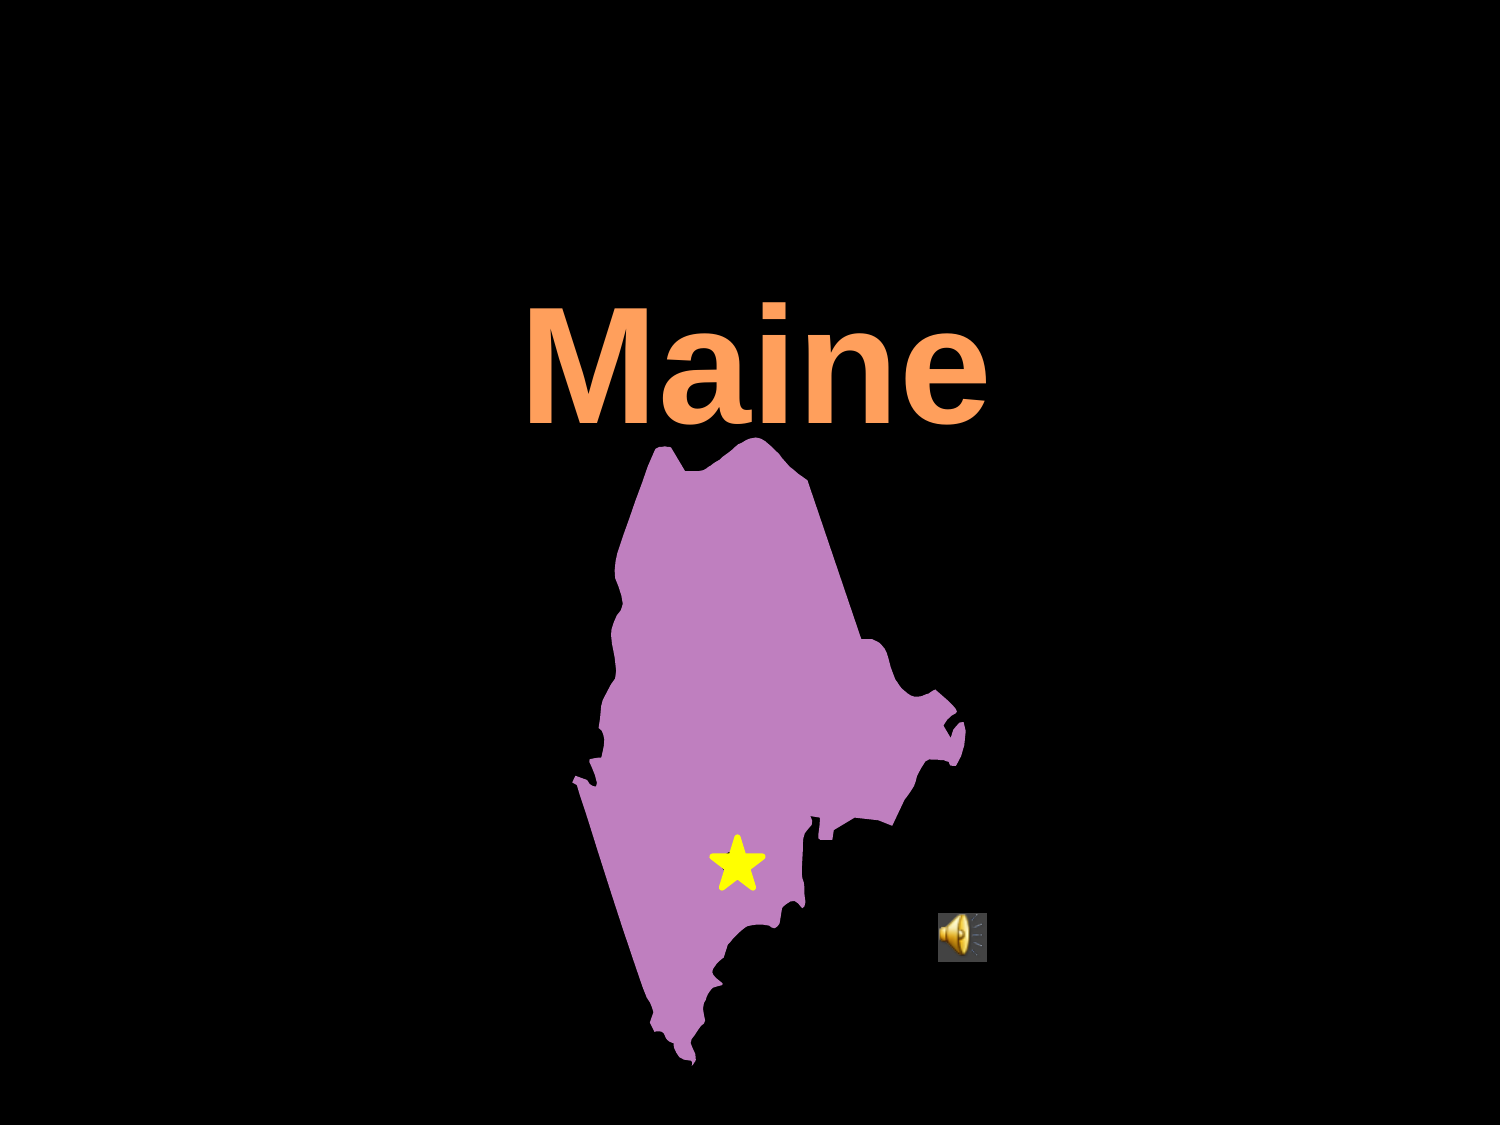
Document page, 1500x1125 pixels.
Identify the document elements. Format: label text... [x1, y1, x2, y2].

text_box Maine [99, 249, 1413, 465]
picture [549, 439, 988, 1088]
